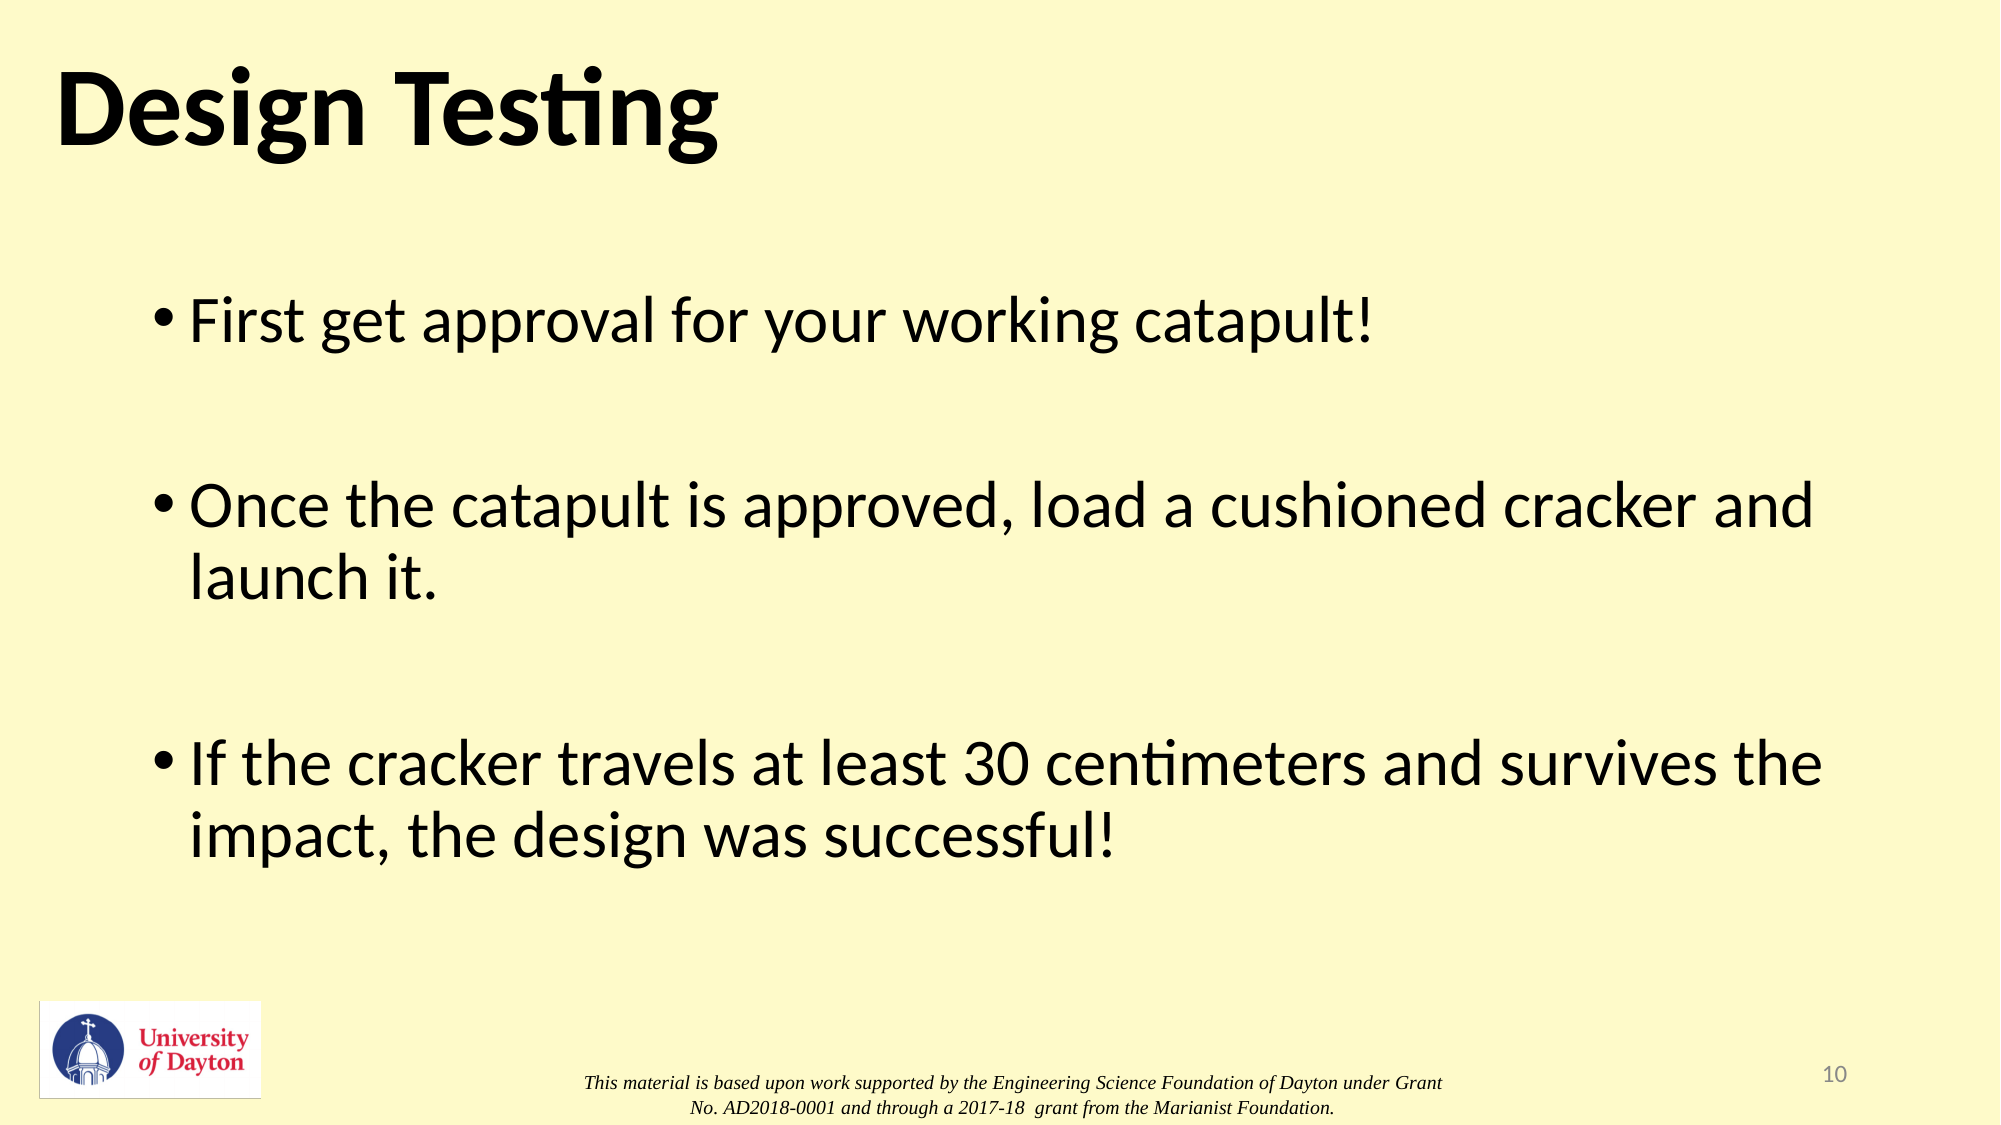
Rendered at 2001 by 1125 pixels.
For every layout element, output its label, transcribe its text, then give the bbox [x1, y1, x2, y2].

title Design Testing [40, 5, 1599, 214]
picture [0, 855, 301, 1125]
list First get approval for your working catapult! Once the catapult is approved, load a cushioned cracker and launch it. If the cracker travels at least 30 centimeters and survives the impact, the design was successful! [137, 277, 1863, 1014]
